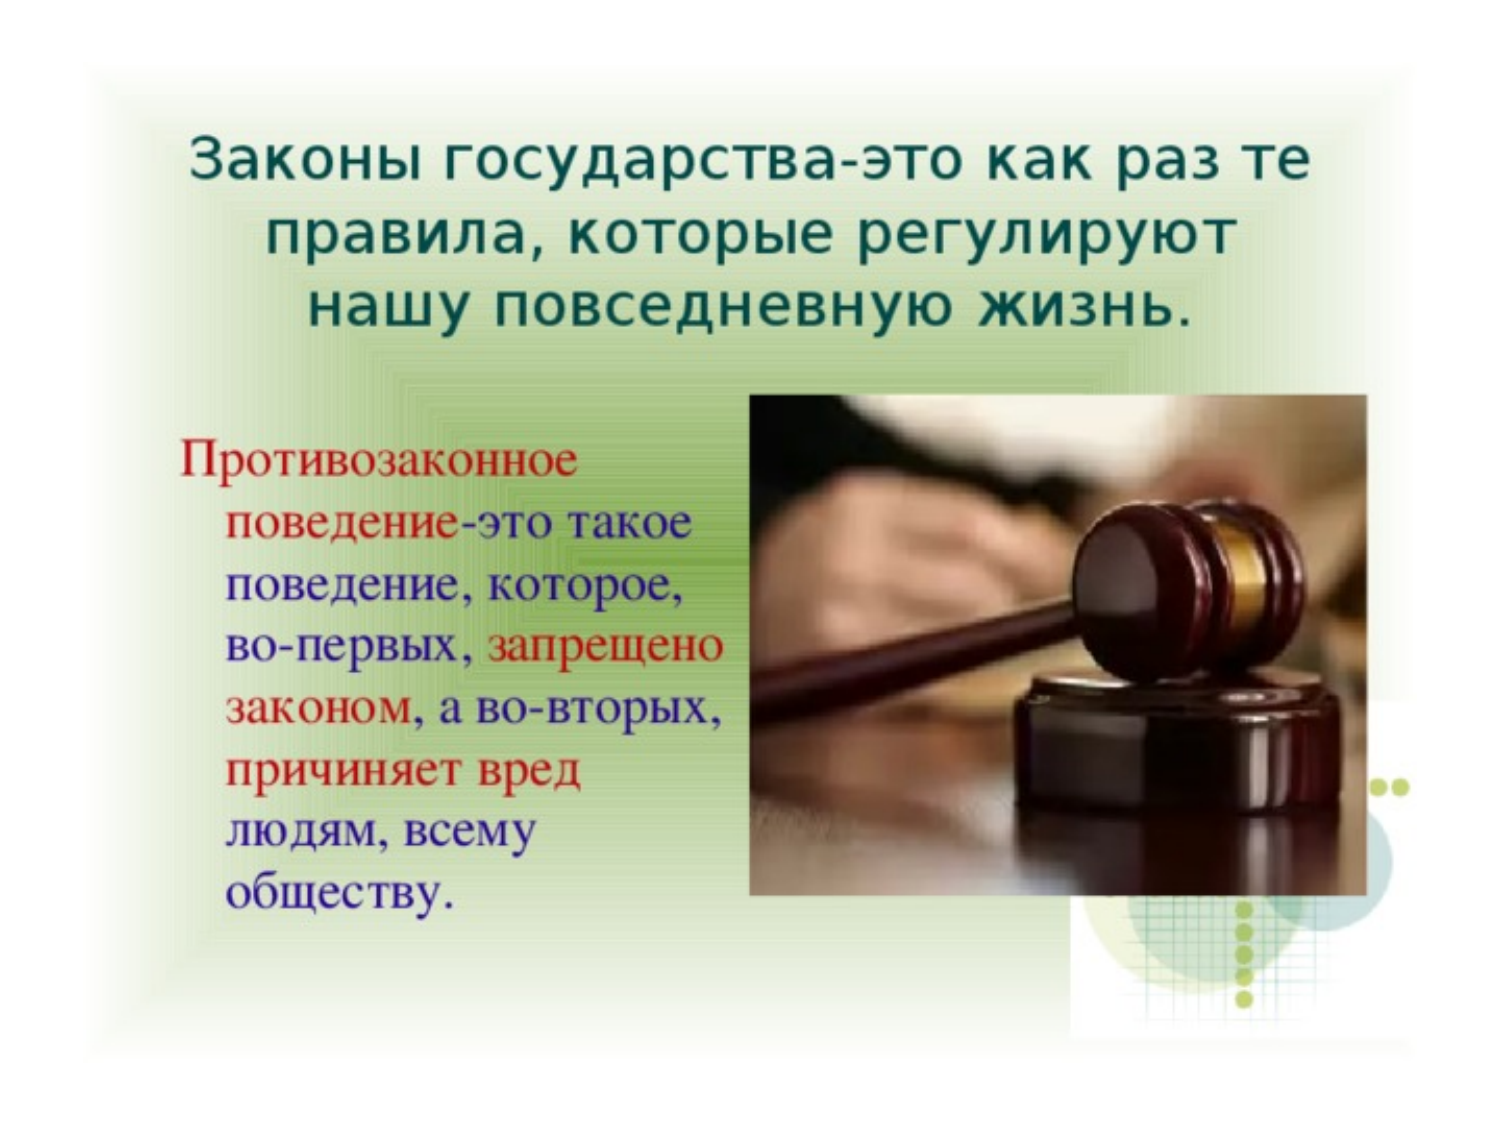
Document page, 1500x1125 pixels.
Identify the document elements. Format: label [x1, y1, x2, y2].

picture [83, 62, 1417, 1063]
